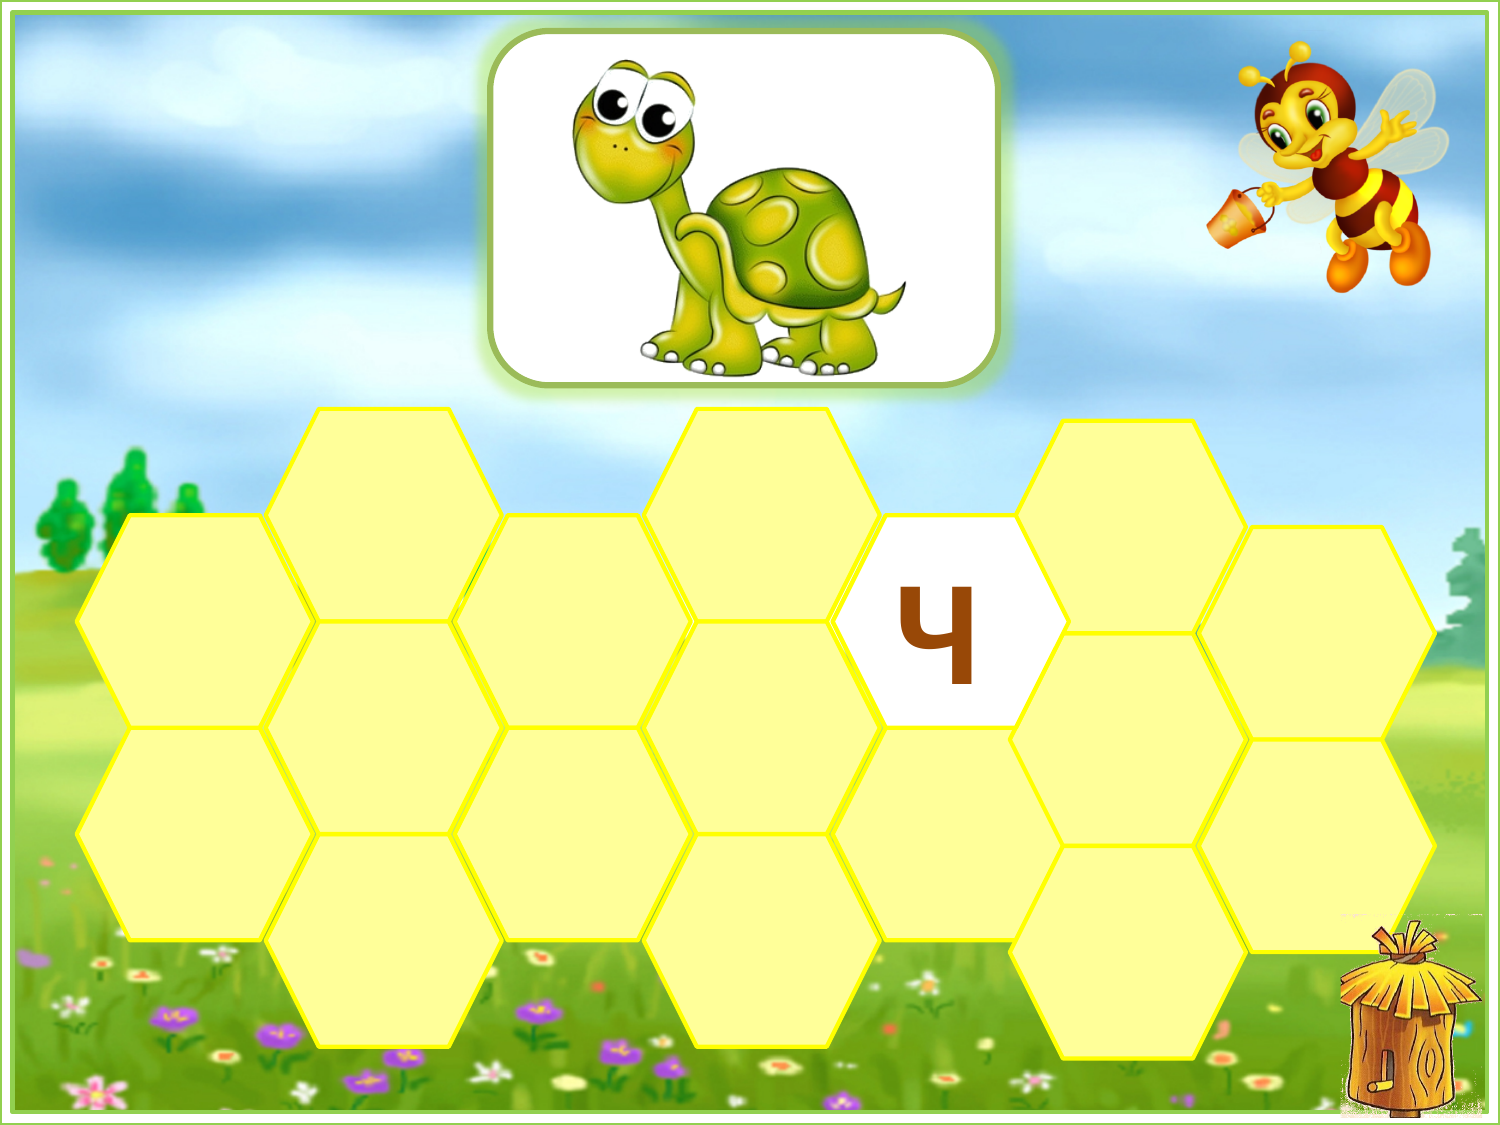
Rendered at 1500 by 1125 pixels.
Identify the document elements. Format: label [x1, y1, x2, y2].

text_box [1007, 843, 1248, 1061]
text_box [263, 835, 504, 1049]
text_box [452, 513, 693, 727]
text_box [263, 406, 504, 621]
text_box [488, 28, 1001, 388]
text_box [1007, 634, 1248, 845]
text_box [641, 406, 882, 621]
text_box [263, 619, 504, 837]
picture [555, 30, 916, 391]
text_box [74, 513, 315, 730]
text_box [641, 832, 882, 1049]
text_box [1196, 524, 1437, 739]
picture [15, 15, 1485, 1118]
text_box [452, 725, 693, 943]
text_box [1196, 737, 1437, 955]
text_box [832, 515, 1070, 729]
text_box [74, 728, 315, 943]
text_box [1014, 418, 1248, 636]
text_box [830, 736, 1060, 943]
text_box [641, 619, 878, 834]
